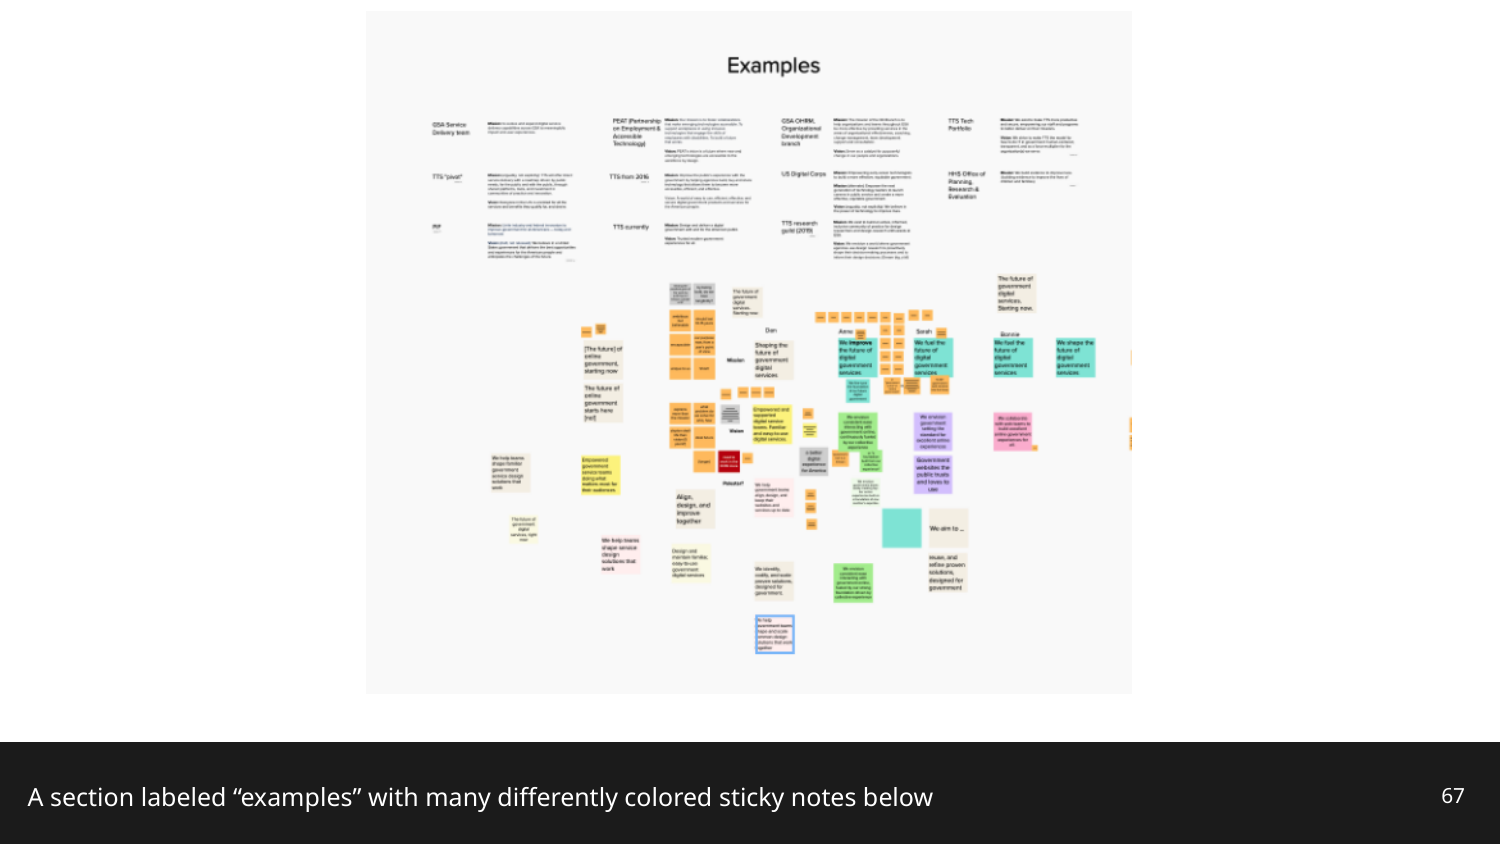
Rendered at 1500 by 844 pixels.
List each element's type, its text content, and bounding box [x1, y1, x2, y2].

text_box [0, 0, 1500, 742]
title A section labeled “examples” with many differently colored sticky notes below [12, 766, 1355, 844]
slide_number 67 [1389, 764, 1480, 830]
picture [366, 11, 1132, 694]
